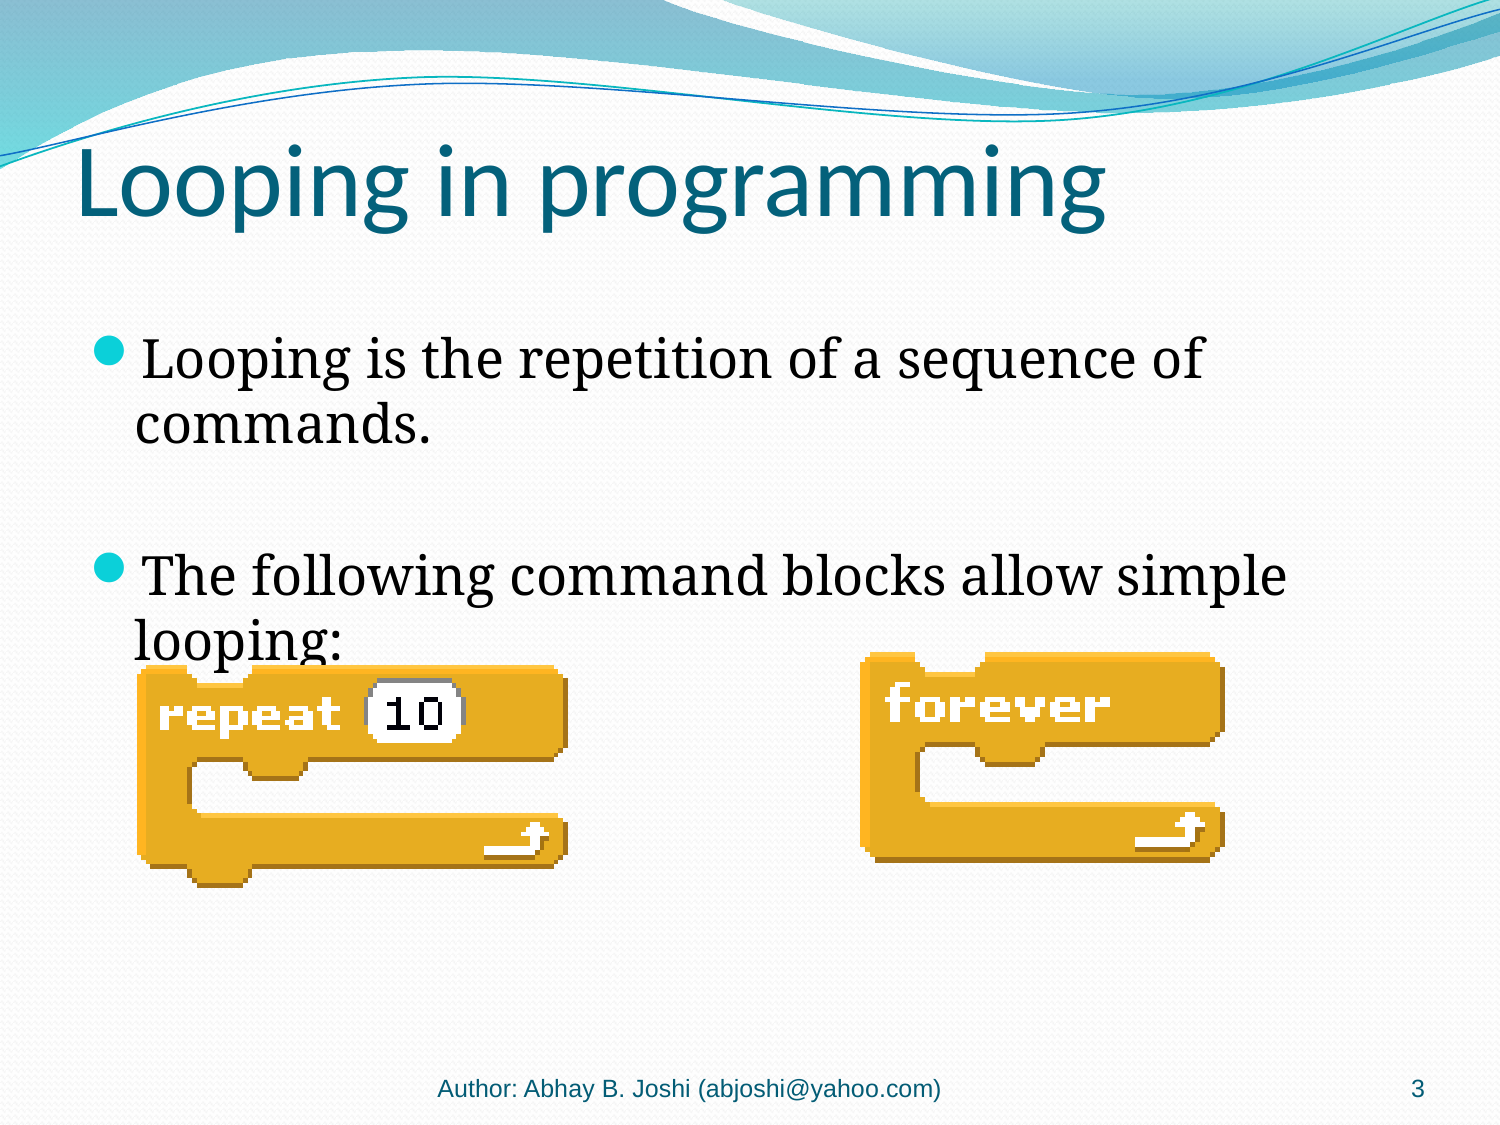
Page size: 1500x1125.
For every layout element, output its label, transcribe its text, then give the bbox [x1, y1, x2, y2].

picture [137, 665, 568, 888]
picture [860, 652, 1226, 863]
title CS Concept – Iteration (Loop) [853, 654, 1233, 875]
title CS Concept – Iteration (Loop) [130, 666, 572, 900]
title Looping in programming [75, 50, 1425, 238]
footer Author: Abhay B. Joshi (abjoshi@yahoo.com) [437, 1042, 988, 1103]
list Looping is the repetition of a sequence of commands. The following command blocks allow simple looping: [75, 317, 1425, 1038]
slide_number 3 [1299, 1042, 1425, 1103]
